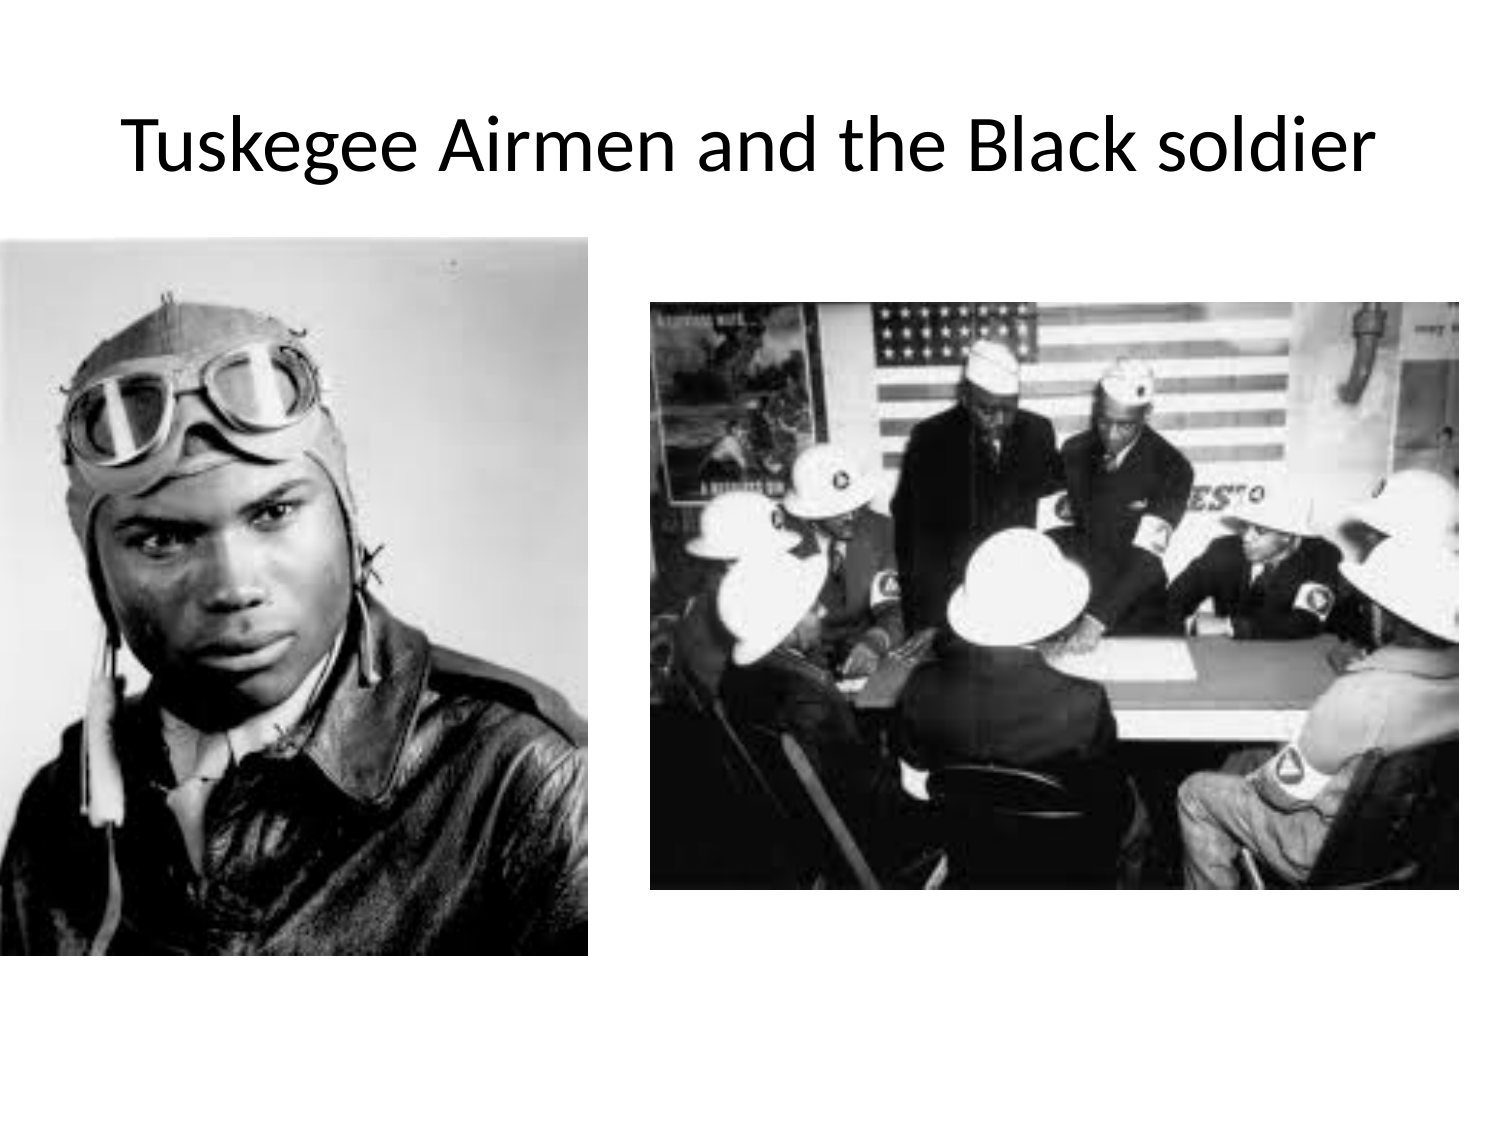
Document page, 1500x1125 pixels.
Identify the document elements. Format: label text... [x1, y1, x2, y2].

title Tuskegee Airmen and the Black soldier [75, 45, 1425, 233]
picture [0, 237, 588, 956]
picture [649, 302, 1460, 891]
